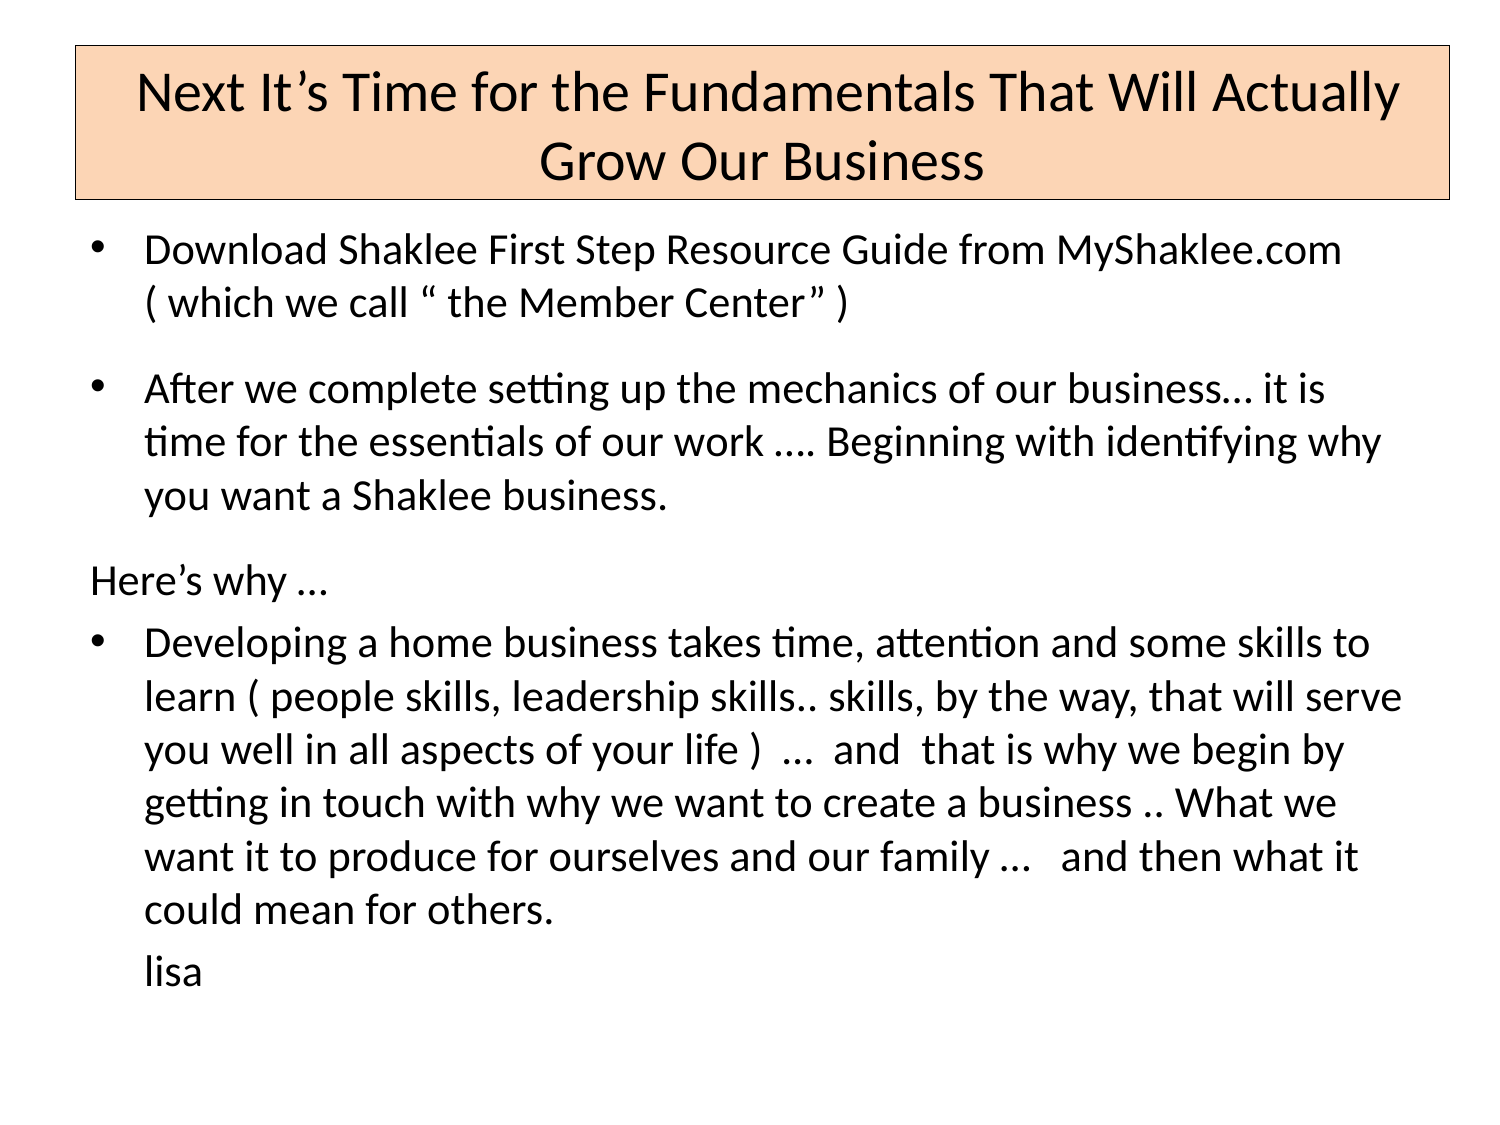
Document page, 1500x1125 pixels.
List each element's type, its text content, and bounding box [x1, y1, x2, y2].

title Next It’s Time for the Fundamentals That Will Actually Grow Our Business [75, 45, 1450, 200]
list Download Shaklee First Step Resource Guide from MyShaklee.com ( which we call “ the Member Center” ) After we complete setting up the mechanics of our business… it is time for the essentials of our work …. Beginning with identifying why you want a Shaklee business. Here’s why … Developing a home business takes time, attention and some skills to learn ( people skills, leadership skills.. skills, by the way, that will serve you well in all aspects of your life ) … and that is why we begin by getting in touch with why we want to create a business .. What we want it to produce for ourselves and our family … and then what it could mean for others. lisa [75, 212, 1425, 1005]
